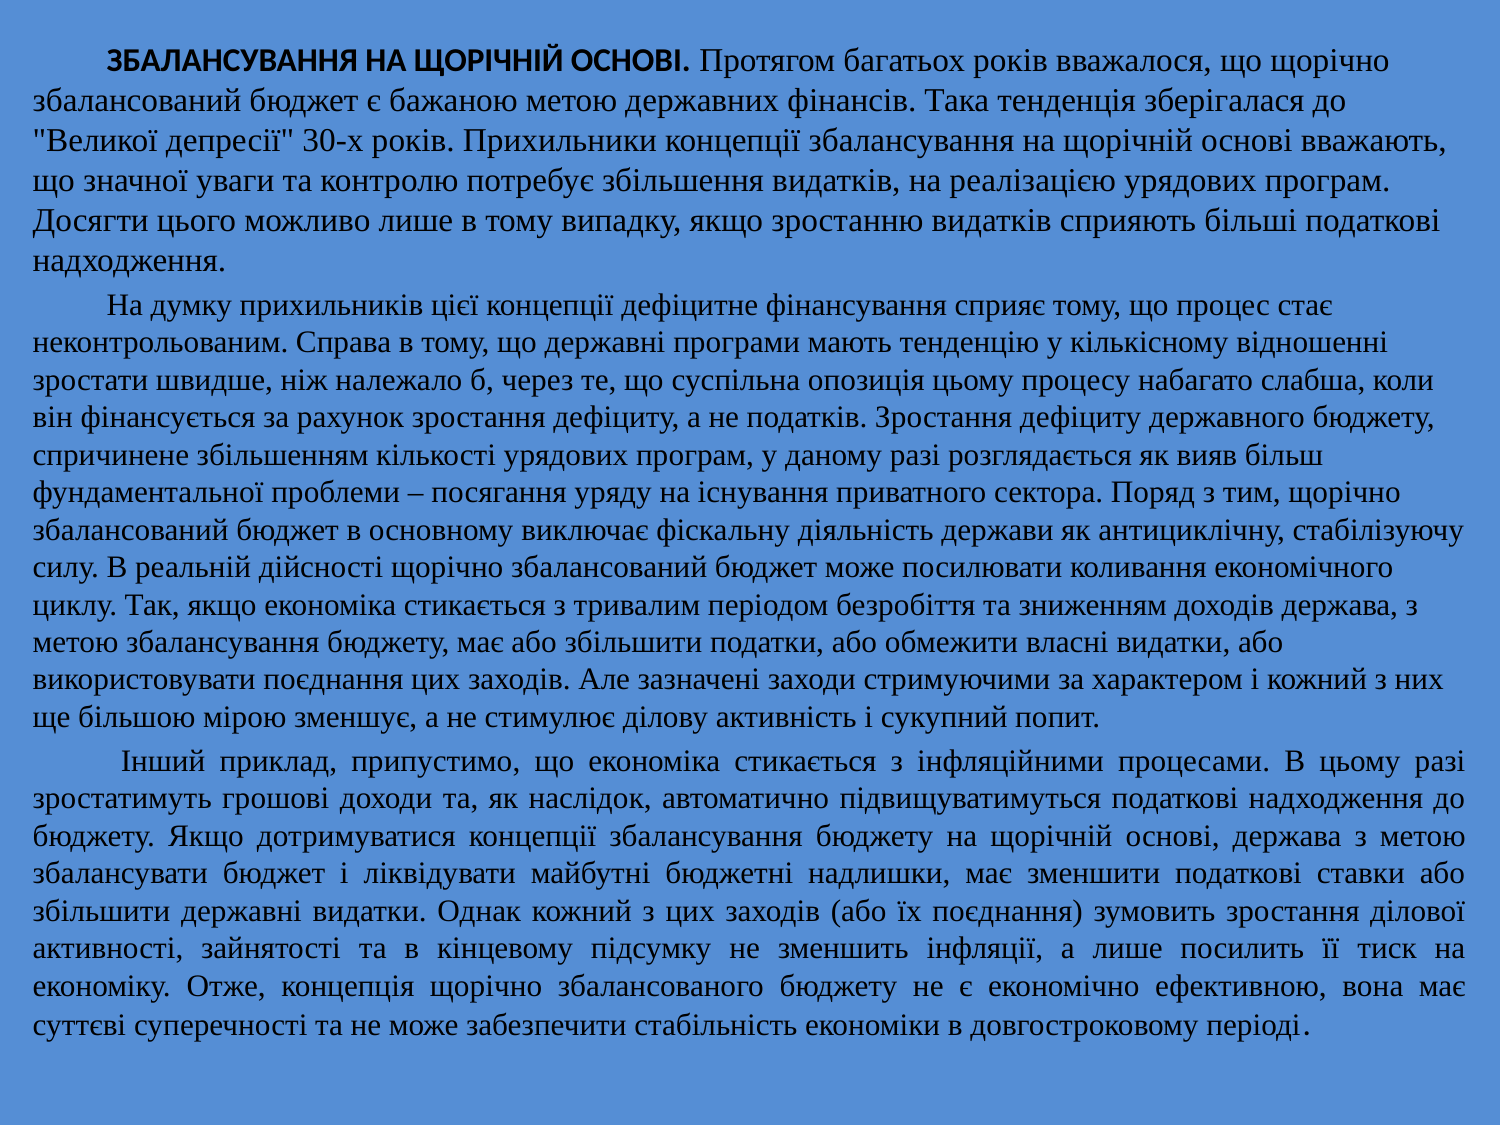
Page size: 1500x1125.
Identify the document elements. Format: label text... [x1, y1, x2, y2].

list ЗБАЛАНСУВАННЯ НА ЩОРІЧНІЙ ОСНОВІ. Протягом багатьох років вважалося, що щорічно збалансований бюджет є бажаною метою державних фінансів. Така тенденція зберігалася до "Великої депресії" 30-х років. Прихильники концепції збалансування на щорічній основі вважають, що значної уваги та контролю потребує збільшення видатків, на реалізацією урядових програм. Досягти цього можливо лише в тому випадку, якщо зростанню видатків сприяють більші податкові надходження. На думку прихильників цієї концепції дефіцитне фінансування сприяє тому, що процес стає неконтрольованим. Справа в тому, що державні програми мають тенденцію у кількісному відношенні зростати швидше, ніж належало б, через те, що суспільна опозиція цьому процесу набагато слабша, коли він фінансується за рахунок зростання дефіциту, а не податків. Зростання дефіциту державного бюджету, спричинене збільшенням кількості урядових програм, у даному разі розглядається як вияв більш фундаментальної проблеми – посягання уряду на існування приватного сектора. Поряд з тим, щорічно збалансований бюджет в основному виключає фіскальну діяльність держави як антициклічну, стабілізуючу силу. В реальній дійсності щорічно збалансований бюджет може посилювати коливання економічного циклу. Так, якщо економіка стикається з тривалим періодом безробіття та зниженням доходів держава, з метою збалансування бюджету, має або збільшити податки, або обмежити власні видатки, або використовувати поєднання цих заходів. Але зазначені заходи стримуючими за характером і кожний з них ще більшою мірою зменшує, а не стимулює ділову активність і сукупний попит. Інший приклад, припустимо, що економіка стикається з інфляційними процесами. В цьому разі зростатимуть грошові доходи та, як наслідок, автоматично підвищуватимуться податкові надходження до бюджету. Якщо дотримуватися концепції збалансування бюджету на щорічній основі, держава з метою збалансувати бюджет і ліквідувати майбутні бюджетні надлишки, має зменшити податкові ставки або збільшити державні видатки. Однак кожний з цих заходів (або їх поєднання) зумовить зростання ділової активності, зайнятості та в кінцевому підсумку не зменшить інфляції, а лише посилить її тиск на економіку. Отже, концепція щорічно збалансованого бюджету не є економічно ефективною, вона має суттєві суперечності та не може забезпечити стабільність економіки в довгостроковому періоді. [17, 30, 1483, 1094]
